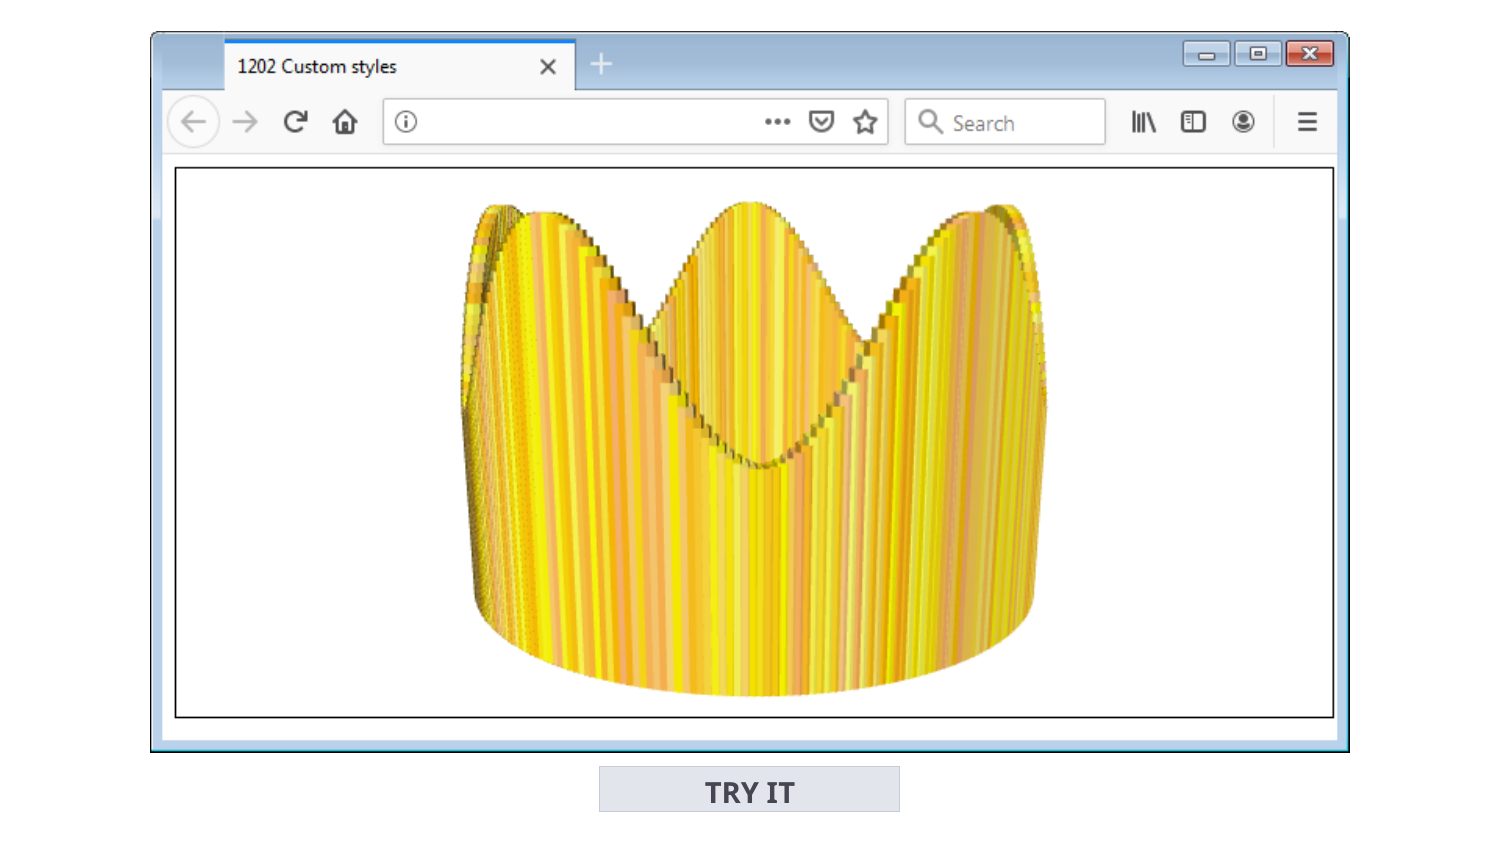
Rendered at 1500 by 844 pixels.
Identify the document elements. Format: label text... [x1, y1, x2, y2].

text_box TRY IT [599, 766, 900, 812]
picture [149, 31, 1351, 753]
